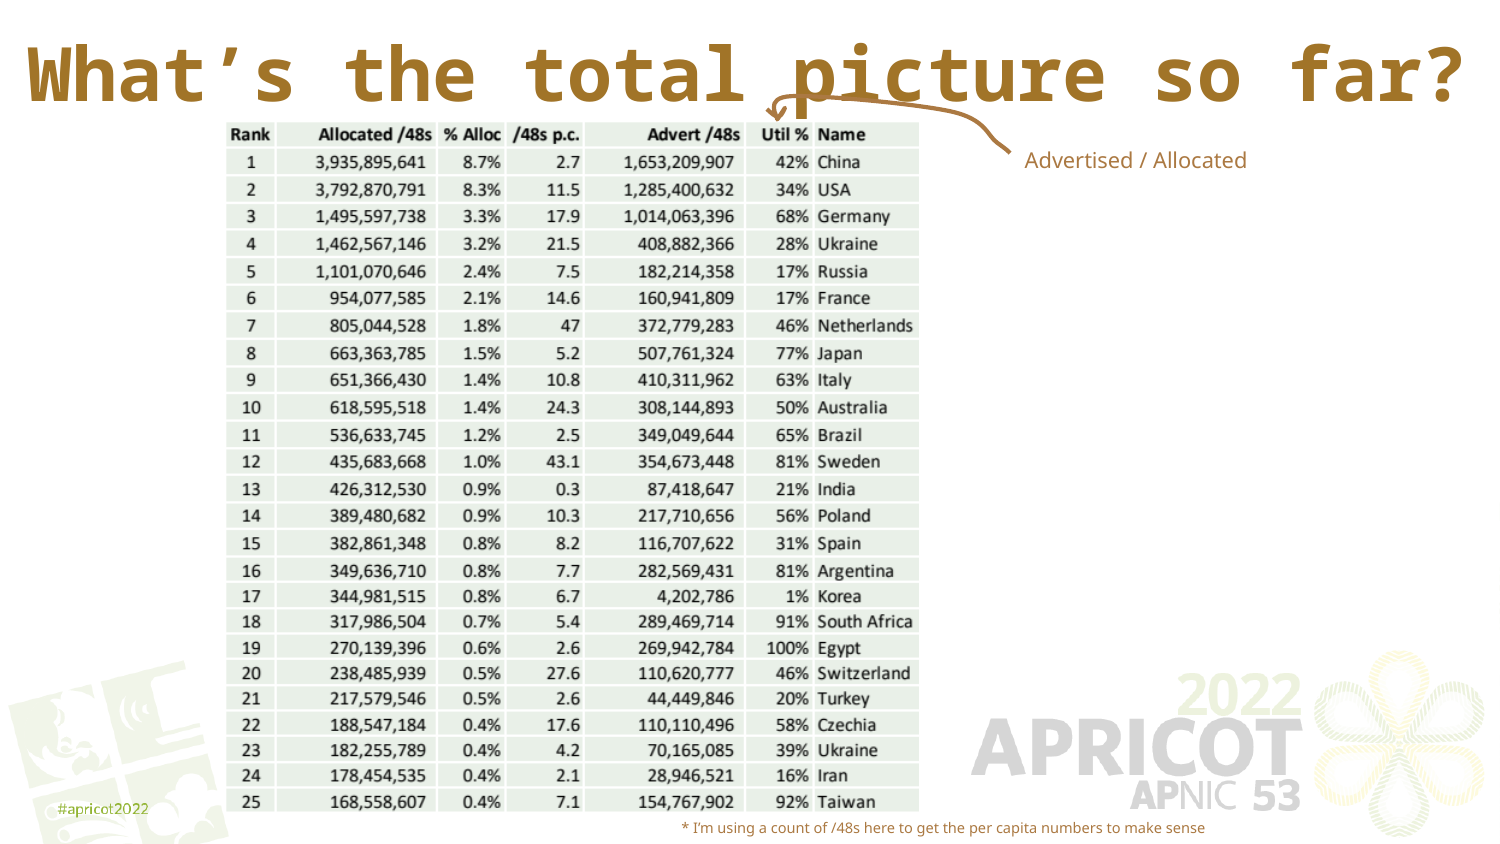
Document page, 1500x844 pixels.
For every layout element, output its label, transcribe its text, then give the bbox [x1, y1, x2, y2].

text_box Advertised / Allocated [1009, 139, 1263, 181]
text_box [765, 93, 1012, 155]
text_box [927, 637, 1500, 844]
picture [0, 0, 1500, 844]
title What’s the total picture so far? [27, 0, 1473, 154]
text_box * I’m using a count of /48s here to get the per capita numbers to make sense [666, 811, 1221, 844]
